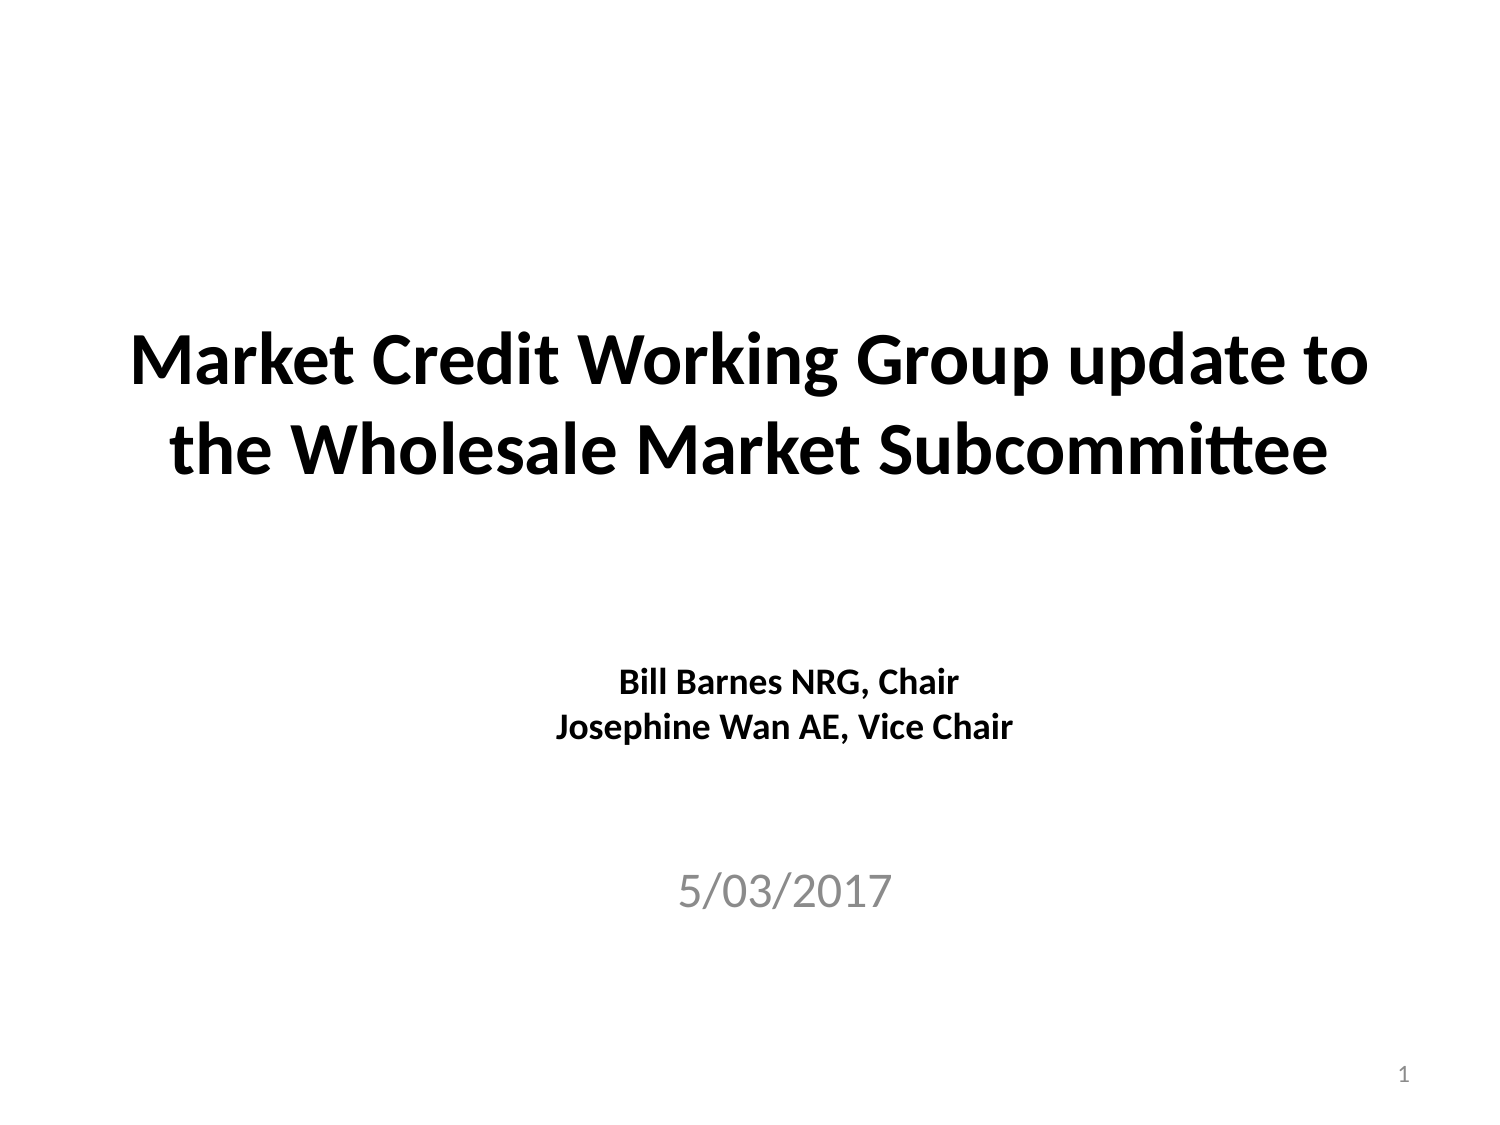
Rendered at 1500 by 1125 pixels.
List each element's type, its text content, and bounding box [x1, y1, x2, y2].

text_box Bill Barnes NRG, Chair Josephine Wan AE, Vice Chair [335, 649, 1235, 755]
subtitle 5/03/2017 [260, 849, 1311, 963]
slide_number 1 [1074, 1042, 1425, 1103]
title Market Credit Working Group update to the Wholesale Market Subcommittee [112, 262, 1388, 538]
